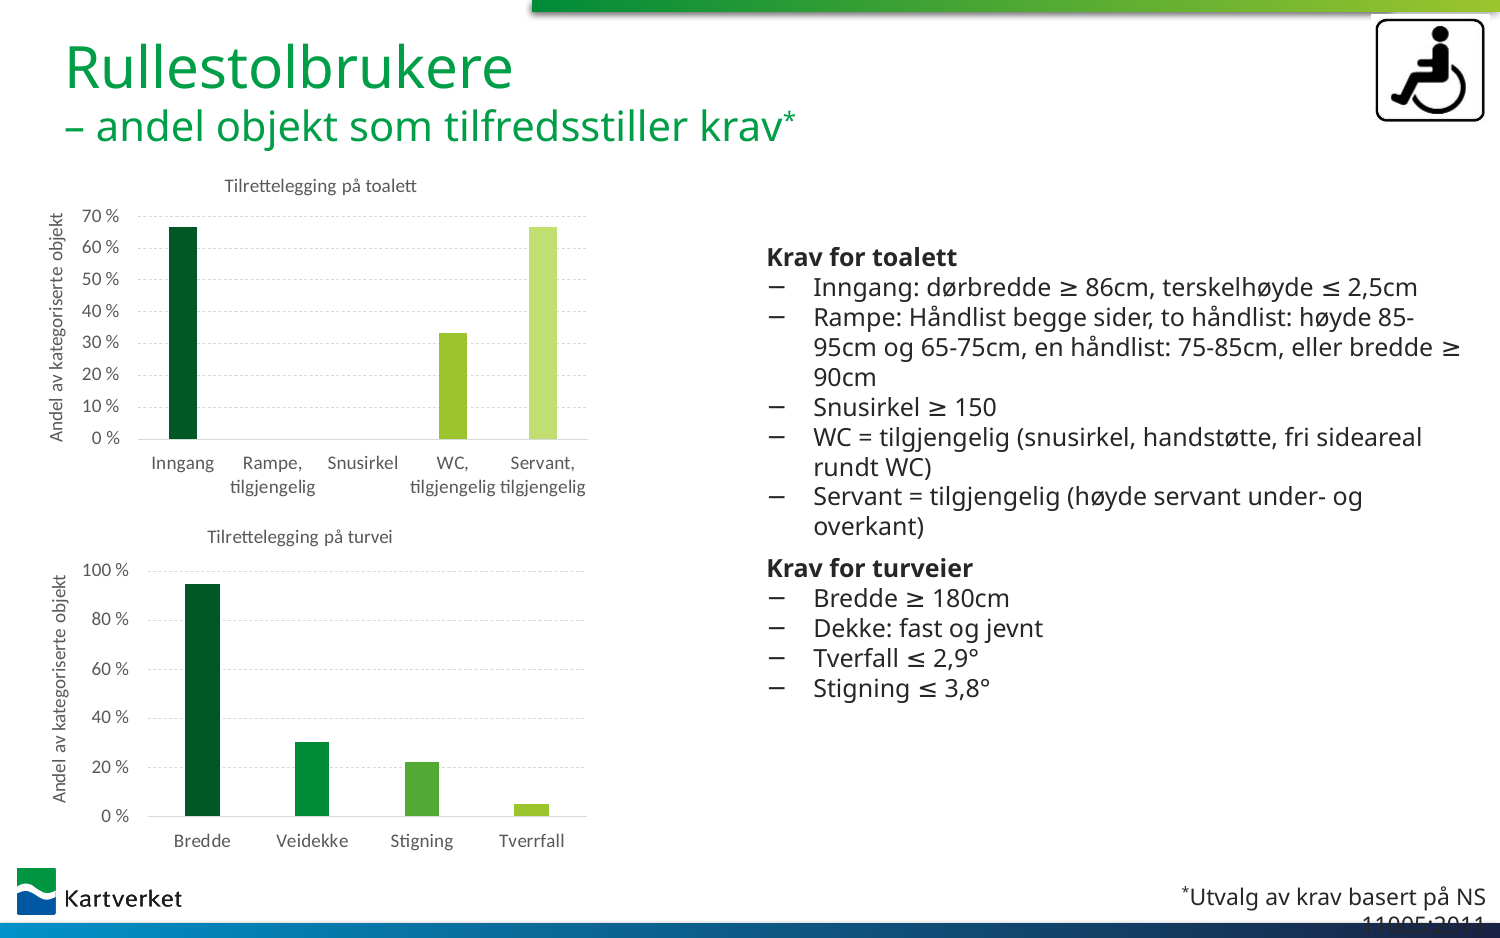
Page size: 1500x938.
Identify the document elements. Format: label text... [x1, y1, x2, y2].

text_box Krav for toalett Inngang: dørbredde ≥ 86cm, terskelhøyde ≤ 2,5cm Rampe: Håndlist begge sider, to håndlist: høyde 85-95cm og 65-75cm, en håndlist: 75-85cm, eller bredde ≥ 90cm Snusirkel ≥ 150 WC = tilgjengelig (snusirkel, handstøtte, fri sideareal rundt WC) Servant = tilgjengelig (høyde servant under- og overkant) [751, 234, 1483, 545]
text_box Rullestolbrukere – andel objekt som tilfredsstiller krav* [49, 14, 1431, 158]
picture [1371, 13, 1491, 127]
picture [41, 520, 598, 859]
picture [41, 166, 599, 505]
text_box Krav for turveier Bredde ≥ 180cm Dekke: fast og jevnt Tverfall ≤ 2,9° Stigning ≤ 3,8° [751, 545, 1483, 710]
text_box *Utvalg av krav basert på NS 11005:2011 [1068, 873, 1500, 938]
